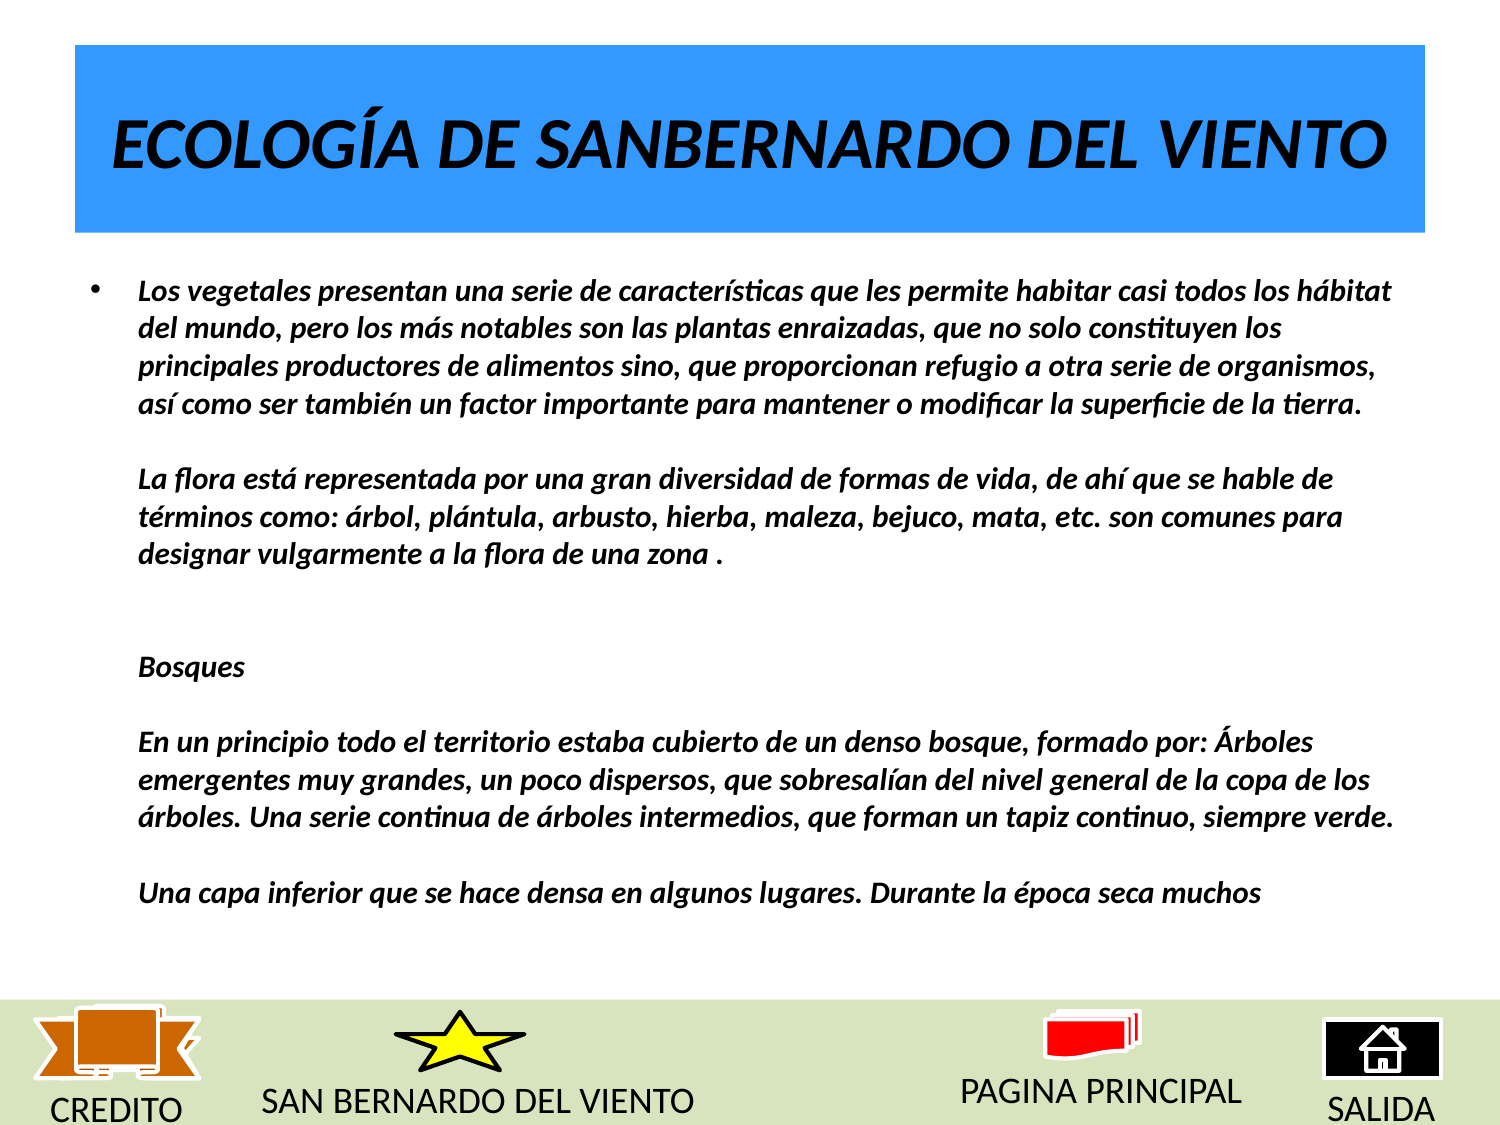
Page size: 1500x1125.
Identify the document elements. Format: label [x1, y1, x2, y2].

title [75, 45, 1425, 233]
list [75, 262, 1425, 997]
text_box [0, 997, 1500, 1125]
